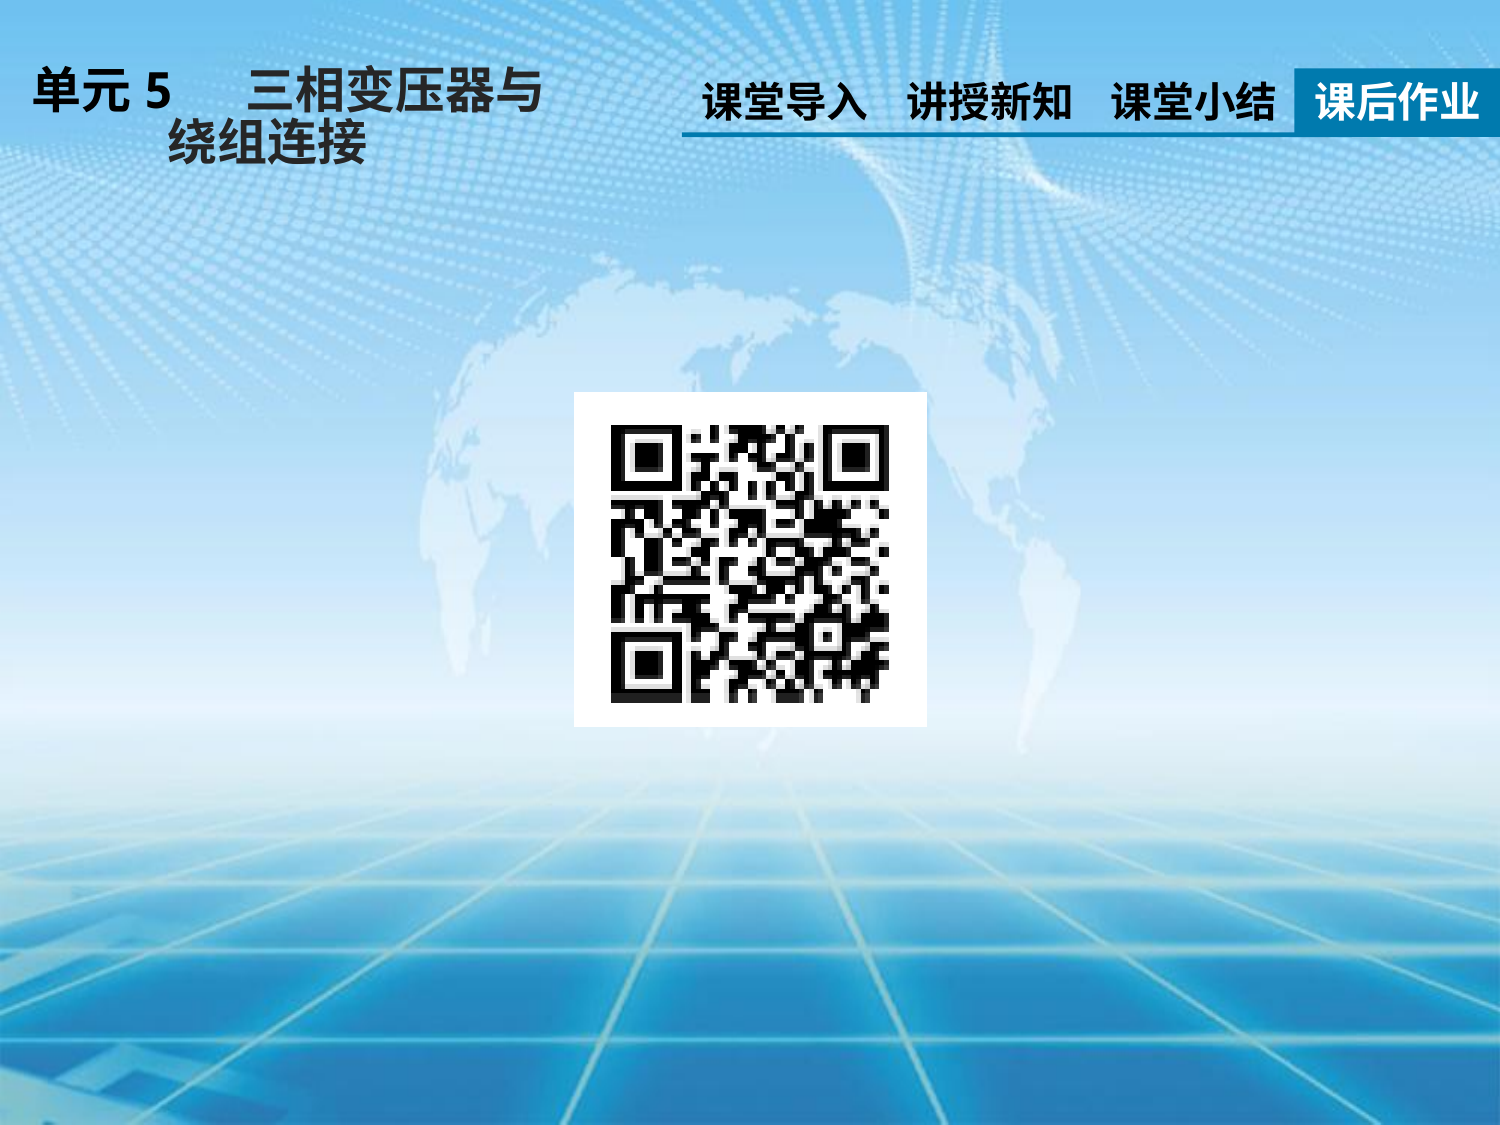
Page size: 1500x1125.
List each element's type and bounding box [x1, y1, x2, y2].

text_box [16, 59, 1500, 180]
picture [0, 0, 1500, 1125]
